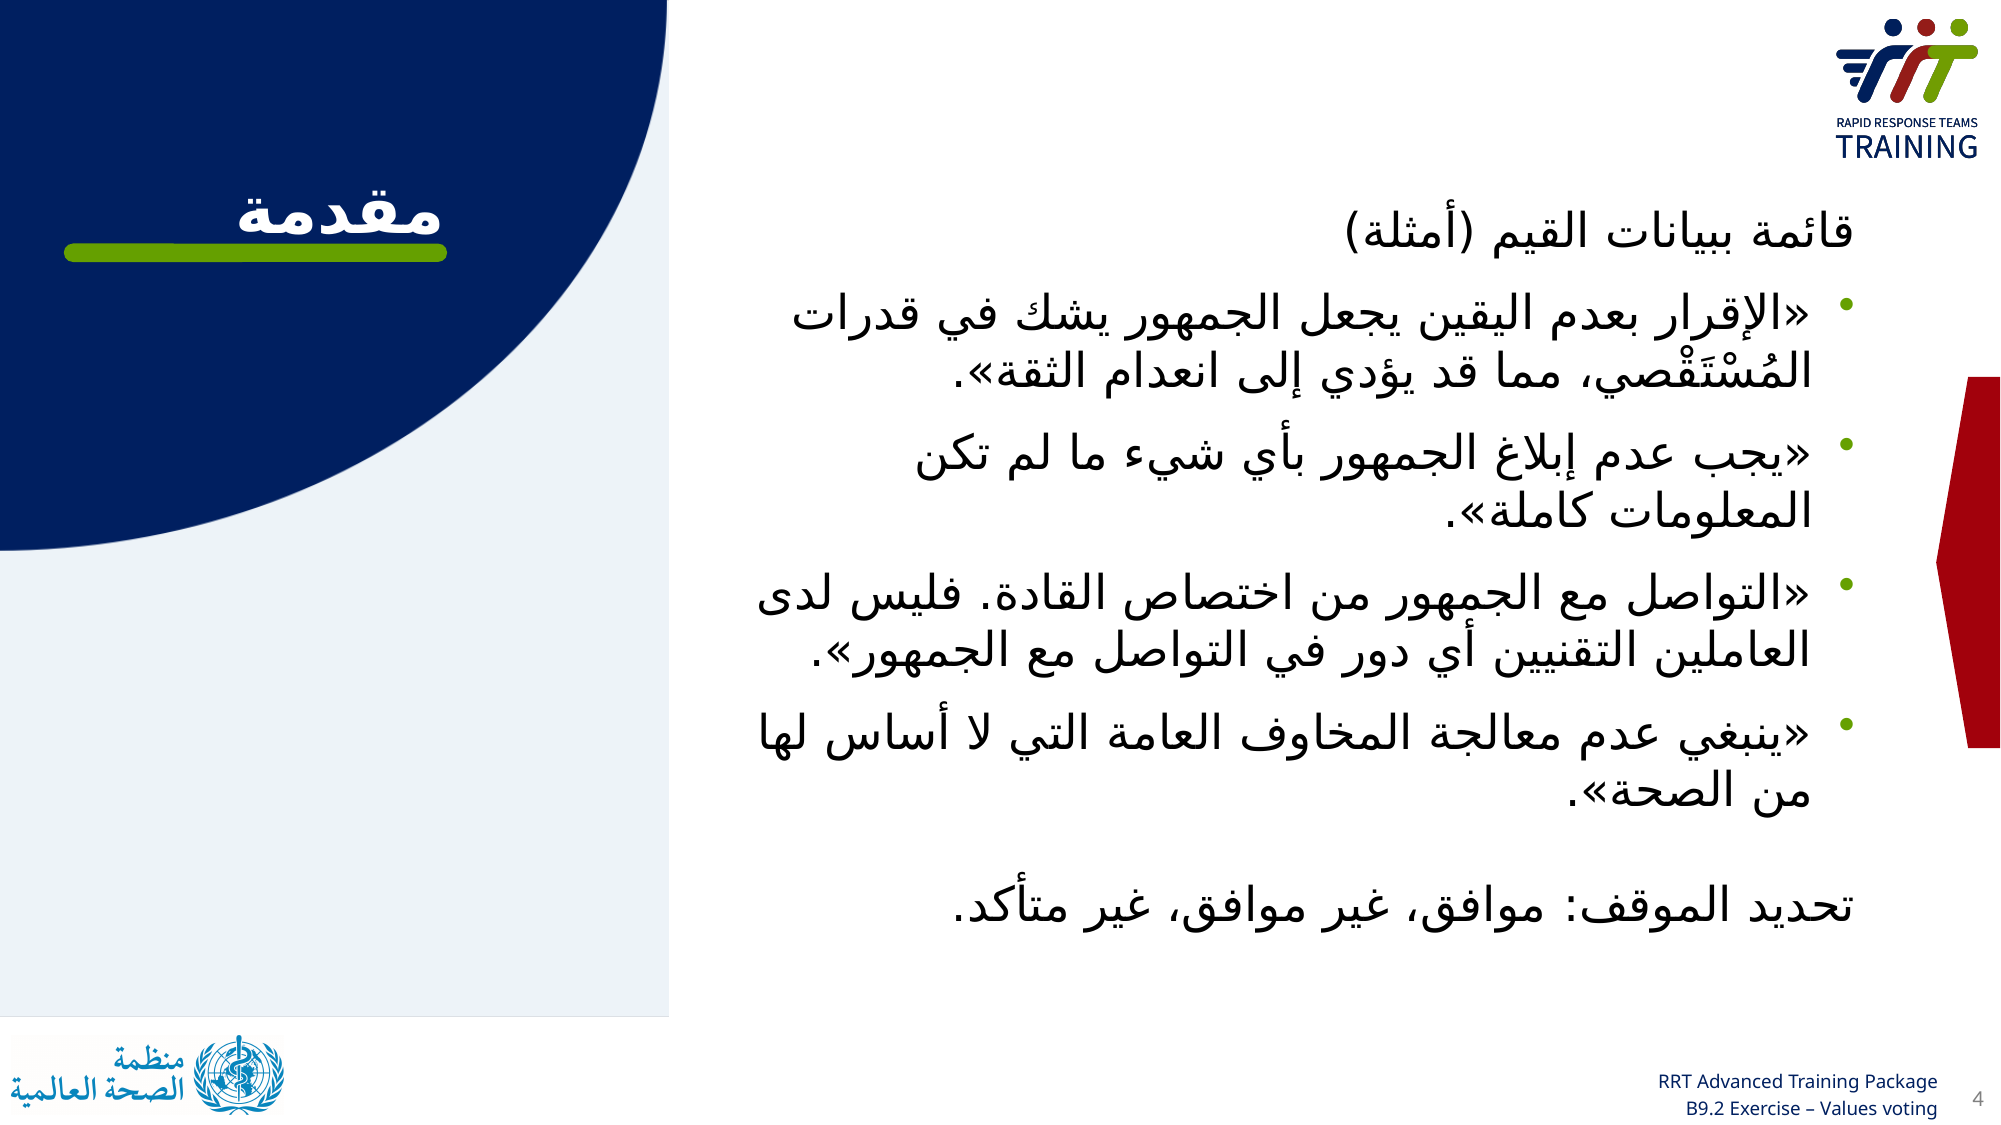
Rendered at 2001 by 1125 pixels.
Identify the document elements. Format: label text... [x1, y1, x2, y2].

picture [241, 1050, 247, 1059]
text_box قائمة ببيانات القيم (أمثلة) «الإقرار بعدم اليقين يجعل الجمهور يشك في قدرات المُسْتَقْصي، مما قد يؤدي إلى انعدام الثقة». «يجب عدم إبلاغ الجمهور بأي شيء ما لم تكن المعلومات كاملة». «التواصل مع الجمهور من اختصاص القادة. فليس لدى العاملين التقنيين أي دور في التواصل مع الجمهور». «ينبغي عدم معالجة المخاوف العامة التي لا أساس لها من الصحة». تحديد الموقف: موافق، غير موافق، غير متأكد. [720, 191, 1864, 939]
picture [11, 1035, 284, 1115]
text_box مقدمة [60, 110, 446, 248]
picture [0, 0, 669, 1018]
picture [1835, 19, 1978, 167]
